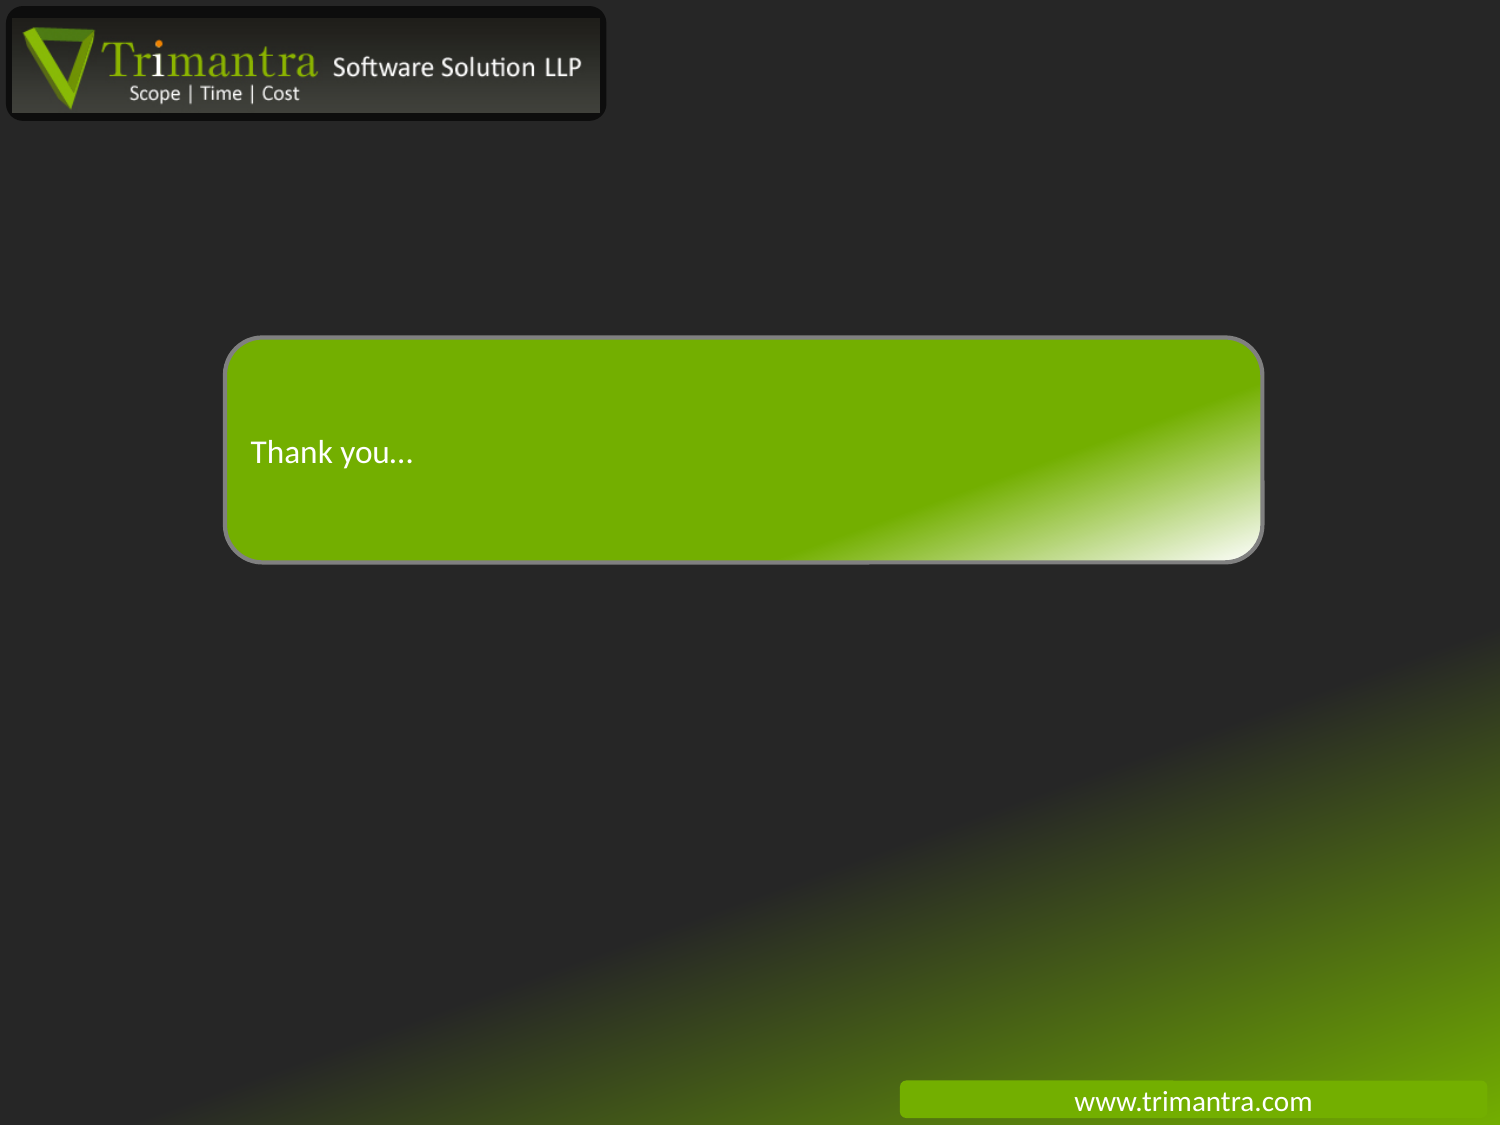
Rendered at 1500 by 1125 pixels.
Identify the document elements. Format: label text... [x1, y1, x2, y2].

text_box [12, 12, 601, 115]
text_box Thank you… [222, 335, 1265, 565]
text_box www.trimantra.com [897, 1078, 1490, 1121]
